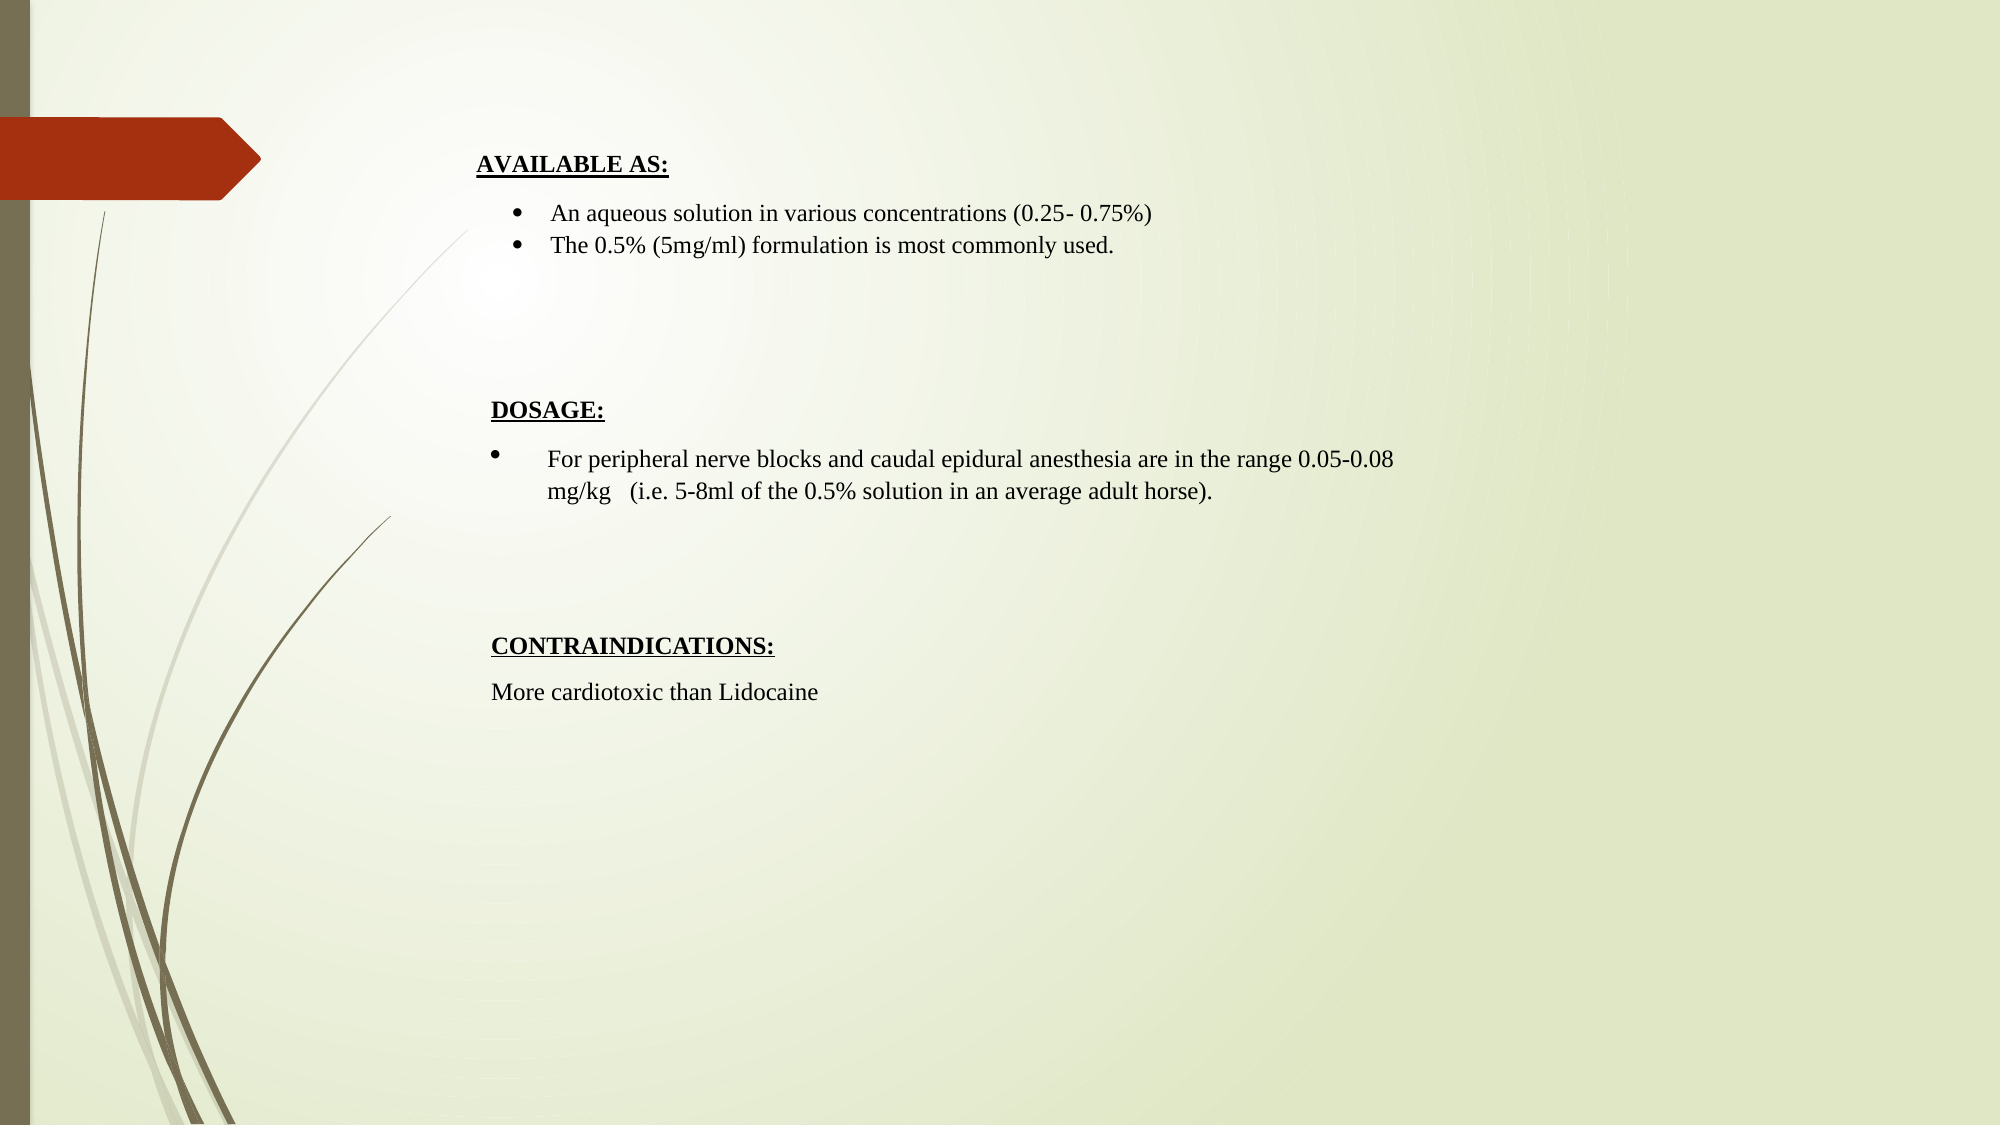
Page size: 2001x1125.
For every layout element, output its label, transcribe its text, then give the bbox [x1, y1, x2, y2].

text_box CONTRAINDICATIONS: More cardiotoxic than Lidocaine [476, 619, 1477, 713]
text_box DOSAGE: For peripheral nerve blocks and caudal epidural anesthesia are in the range 0.05-0.08 mg/kg (i.e. 5-8ml of the 0.5% solution in an average adult horse). [476, 384, 1477, 512]
picture [476, 149, 1439, 279]
